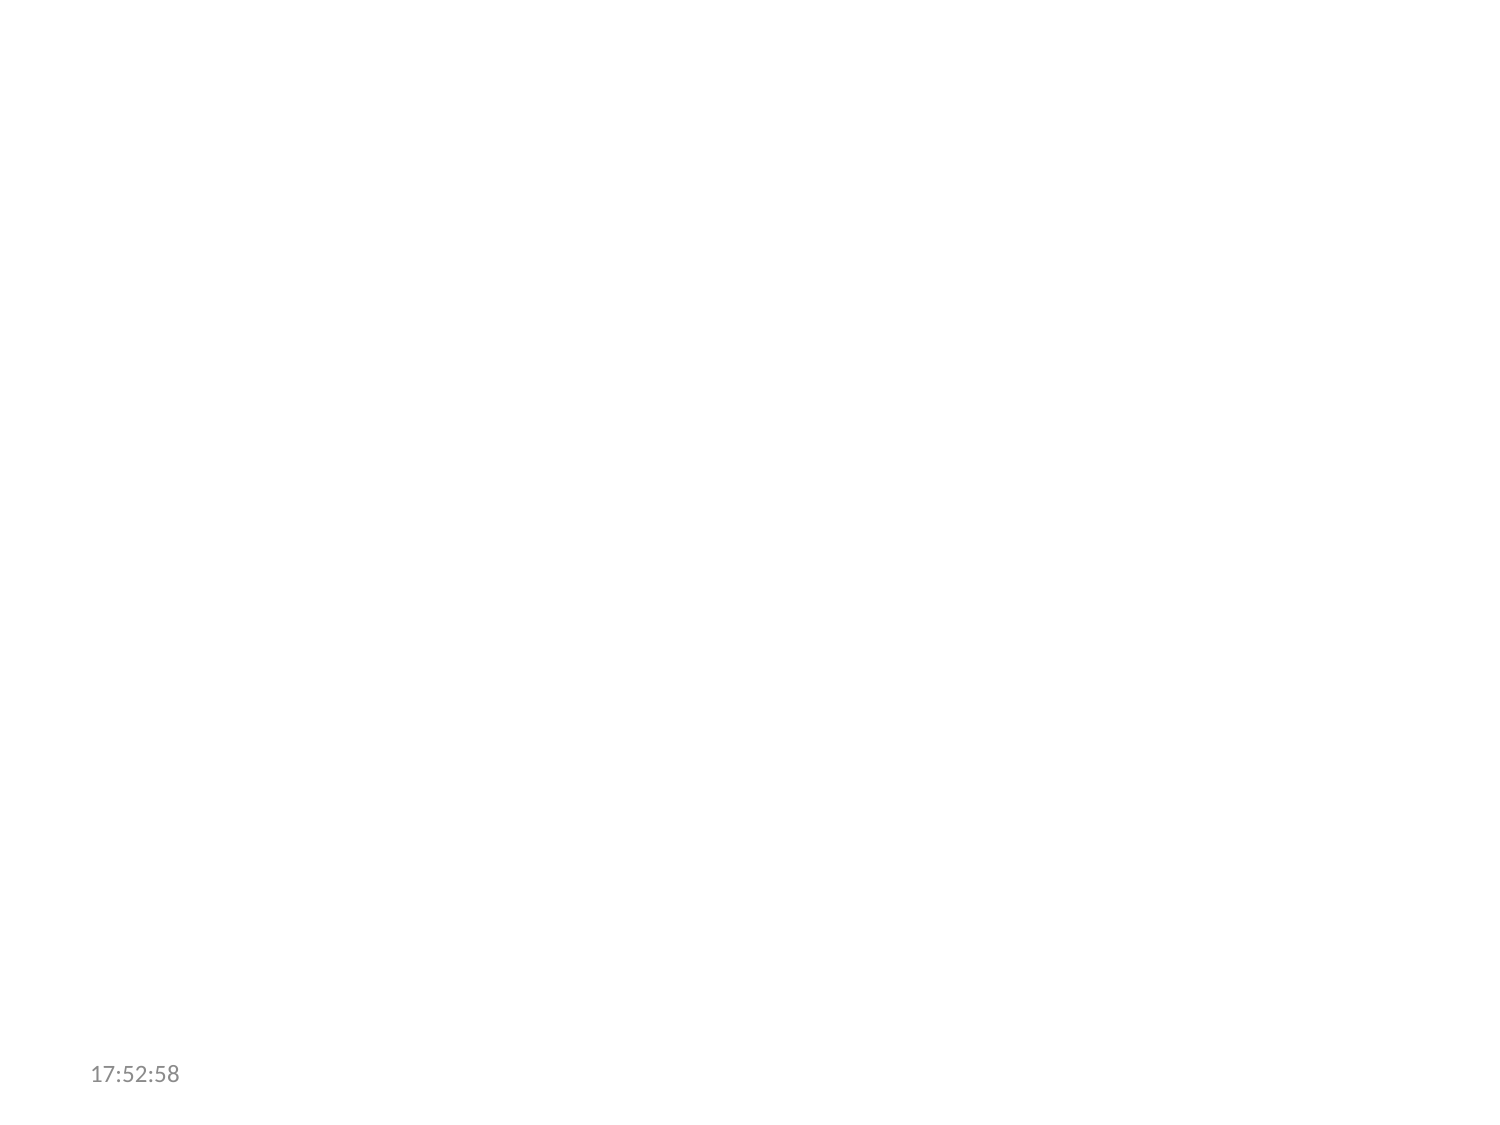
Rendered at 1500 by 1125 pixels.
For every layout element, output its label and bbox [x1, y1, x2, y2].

slide_number [75, 1042, 425, 1103]
